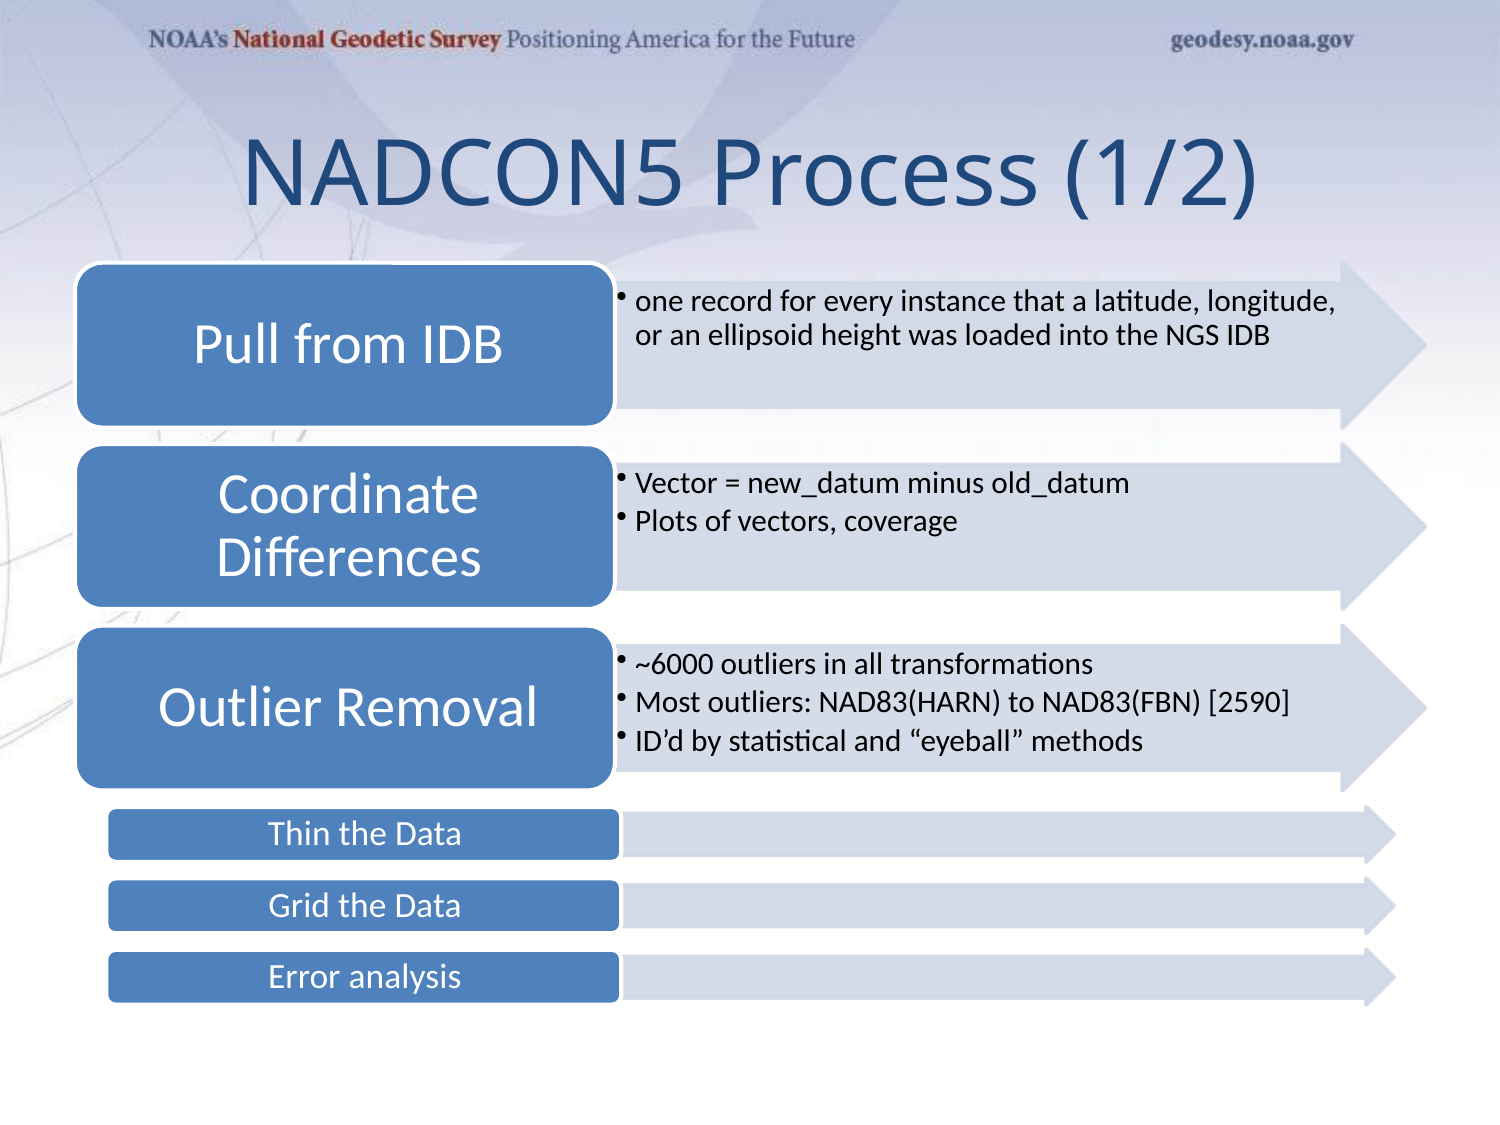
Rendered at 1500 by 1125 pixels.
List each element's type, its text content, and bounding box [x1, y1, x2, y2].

title NADCON5 Process (1/2) [75, 75, 1425, 261]
picture [0, 0, 1500, 1122]
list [74, 262, 1426, 1006]
